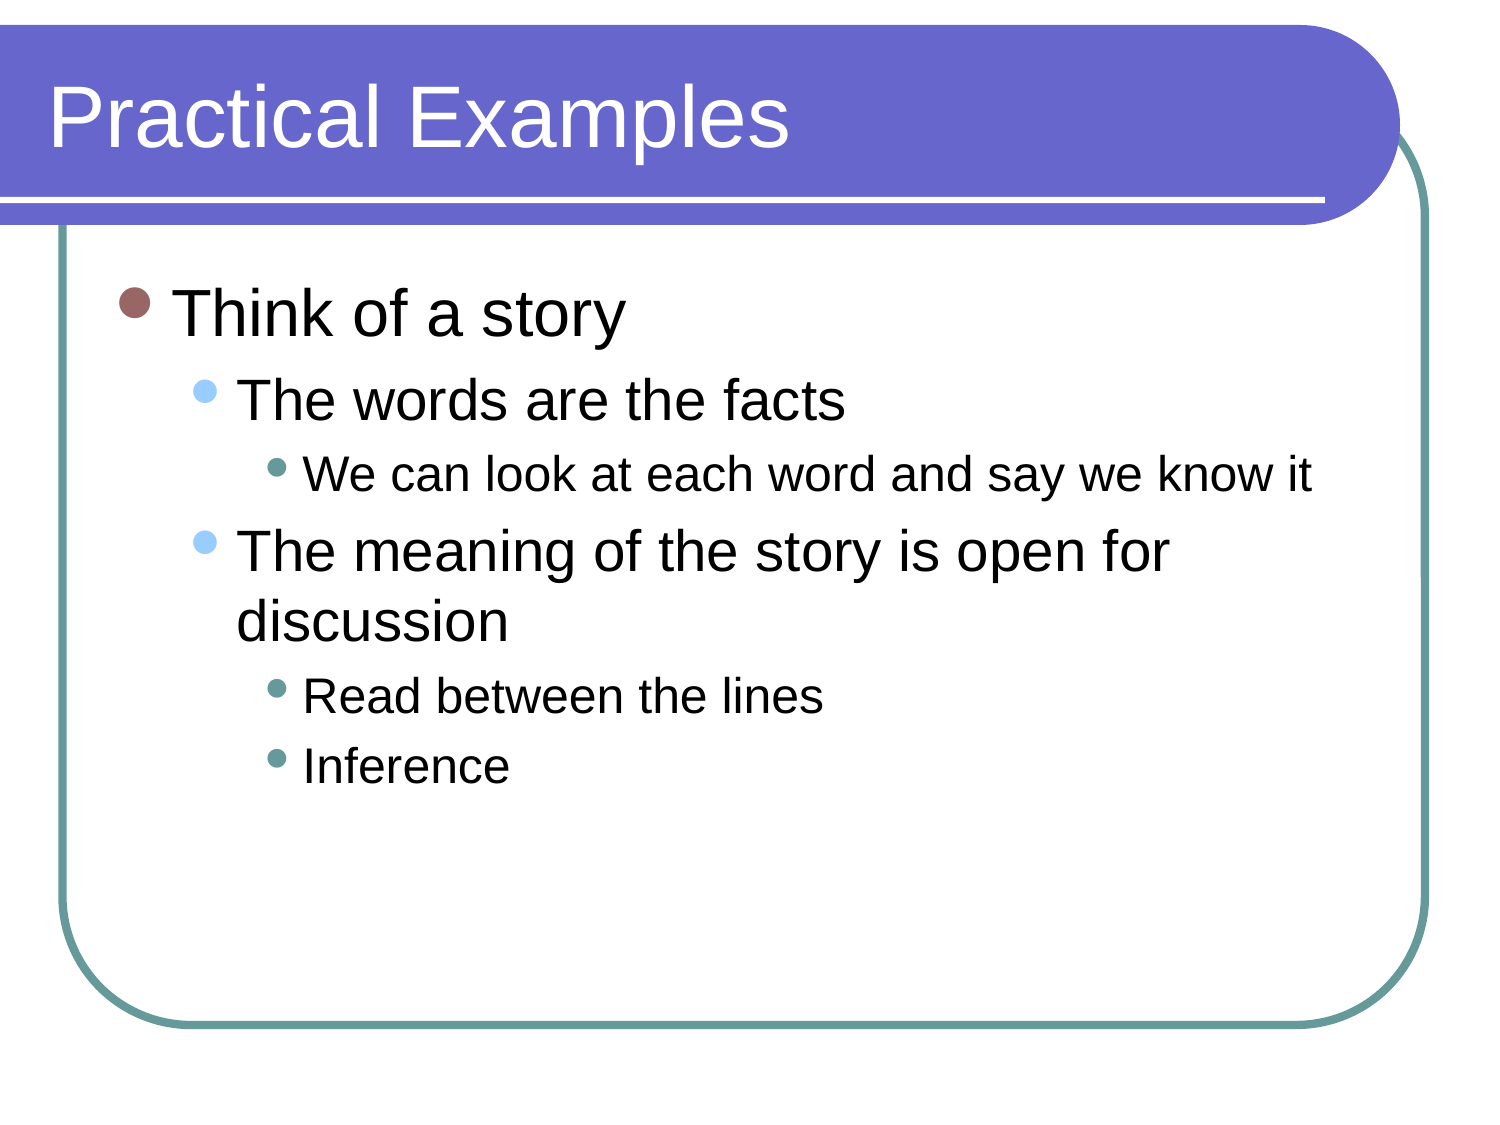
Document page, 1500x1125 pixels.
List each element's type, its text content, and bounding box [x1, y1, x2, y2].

title Practical Examples [31, 37, 1348, 188]
list Think of a story The words are the facts We can look at each word and say we know it The meaning of the story is open for discussion Read between the lines Inference [99, 262, 1401, 988]
